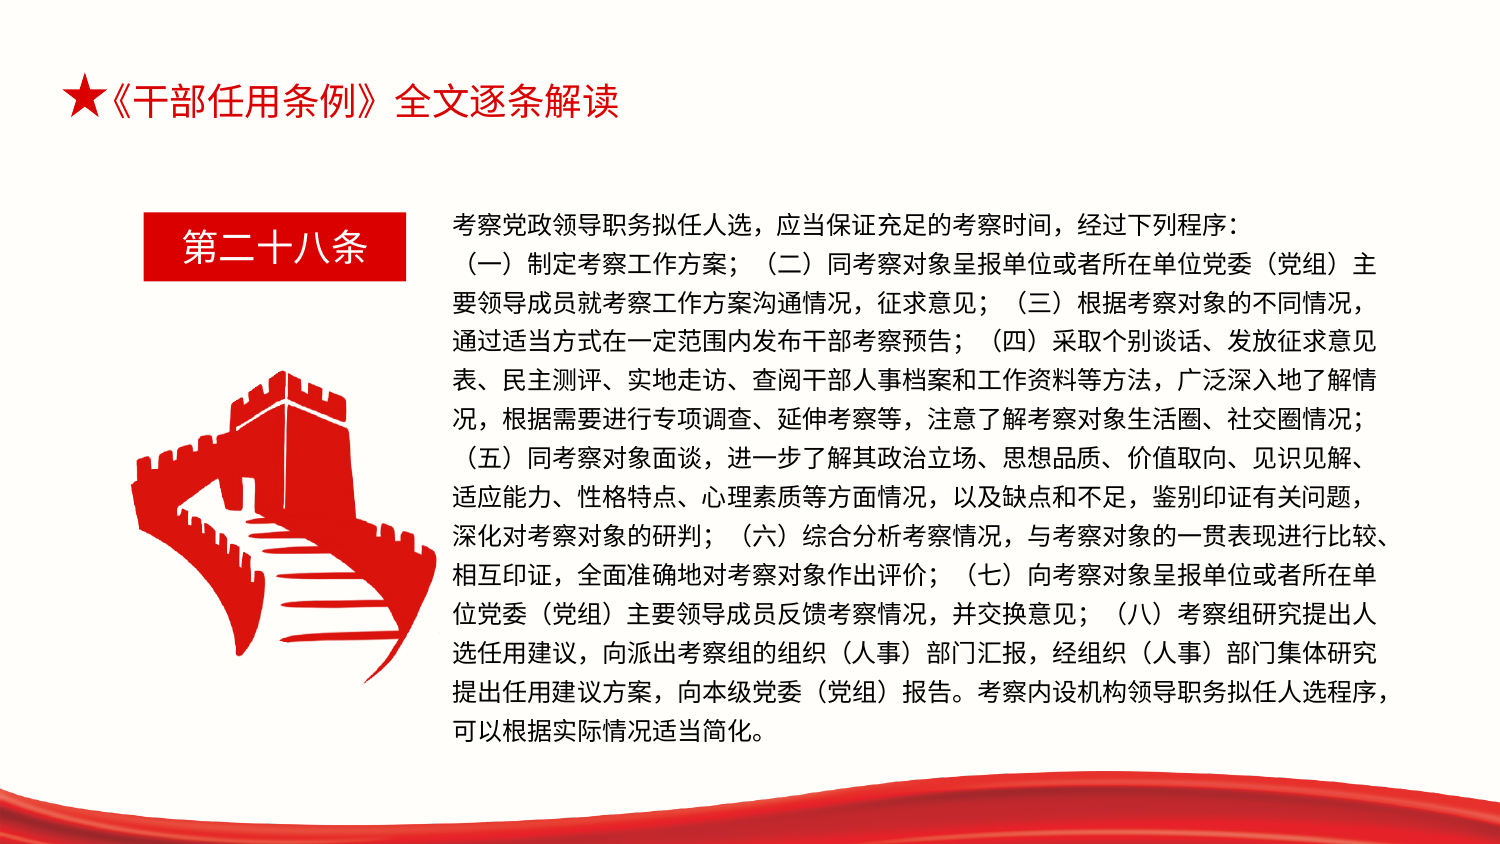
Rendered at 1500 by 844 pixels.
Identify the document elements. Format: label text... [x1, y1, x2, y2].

text_box 考察党政领导职务拟任人选，应当保证充足的考察时间，经过下列程序： （一）制定考察工作方案；（二）同考察对象呈报单位或者所在单位党委（党组）主要领导成员就考察工作方案沟通情况，征求意见；（三）根据考察对象的不同情况，通过适当方式在一定范围内发布干部考察预告；（四）采取个别谈话、发放征求意见表、民主测评、实地走访、查阅干部人事档案和工作资料等方法，广泛深入地了解情况，根据需要进行专项调查、延伸考察等，注意了解考察对象生活圈、社交圈情况；（五）同考察对象面谈，进一步了解其政治立场、思想品质、价值取向、见识见解、适应能力、性格特点、心理素质等方面情况，以及缺点和不足，鉴别印证有关问题，深化对考察对象的研判；（六）综合分析考察情况，与考察对象的一贯表现进行比较、相互印证，全面准确地对考察对象作出评价；（七）向考察对象呈报单位或者所在单位党委（党组）主要领导成员反馈考察情况，并交换意见；（八）考察组研究提出人选任用建议，向派出考察组的组织（人事）部门汇报，经组织（人事）部门集体研究提出任用建议方案，向本级党委（党组）报告。考察内设机构领导职务拟任人选程序，可以根据实际情况适当简化。 [437, 192, 1413, 753]
text_box 第二十八条 [143, 212, 407, 282]
picture [124, 284, 450, 747]
picture [0, 771, 1500, 844]
